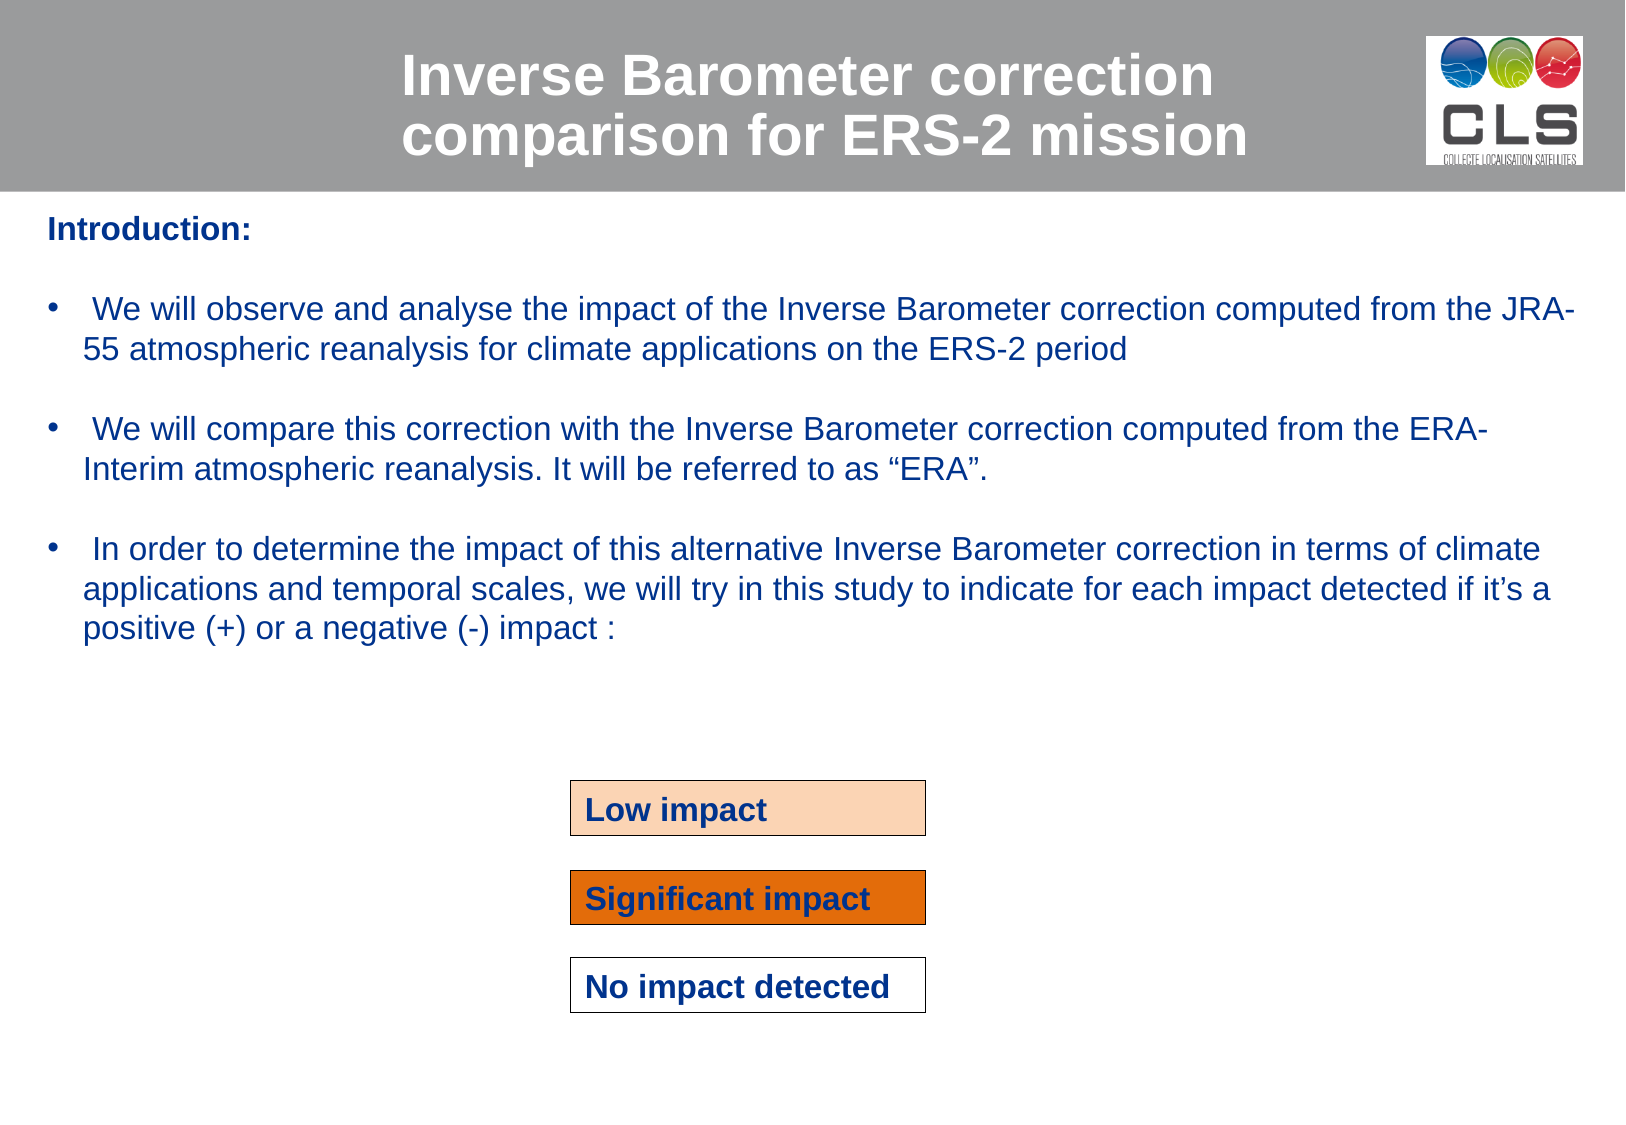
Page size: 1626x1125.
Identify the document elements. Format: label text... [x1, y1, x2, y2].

picture [1426, 36, 1583, 165]
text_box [569, 780, 926, 1014]
text_box Introduction: We will observe and analyse the impact of the Inverse Barometer correction computed from the JRA-55 atmospheric reanalysis for climate applications on the ERS-2 period We will compare this correction with the Inverse Barometer correction computed from the ERA-Interim atmospheric reanalysis. It will be referred to as “ERA”. In order to determine the impact of this alternative Inverse Barometer correction in terms of climate applications and temporal scales, we will try in this study to indicate for each impact detected if it’s a positive (+) or a negative (-) impact : [32, 199, 1597, 665]
text_box Inverse Barometer correction comparison for ERS-2 mission [386, 40, 1479, 172]
